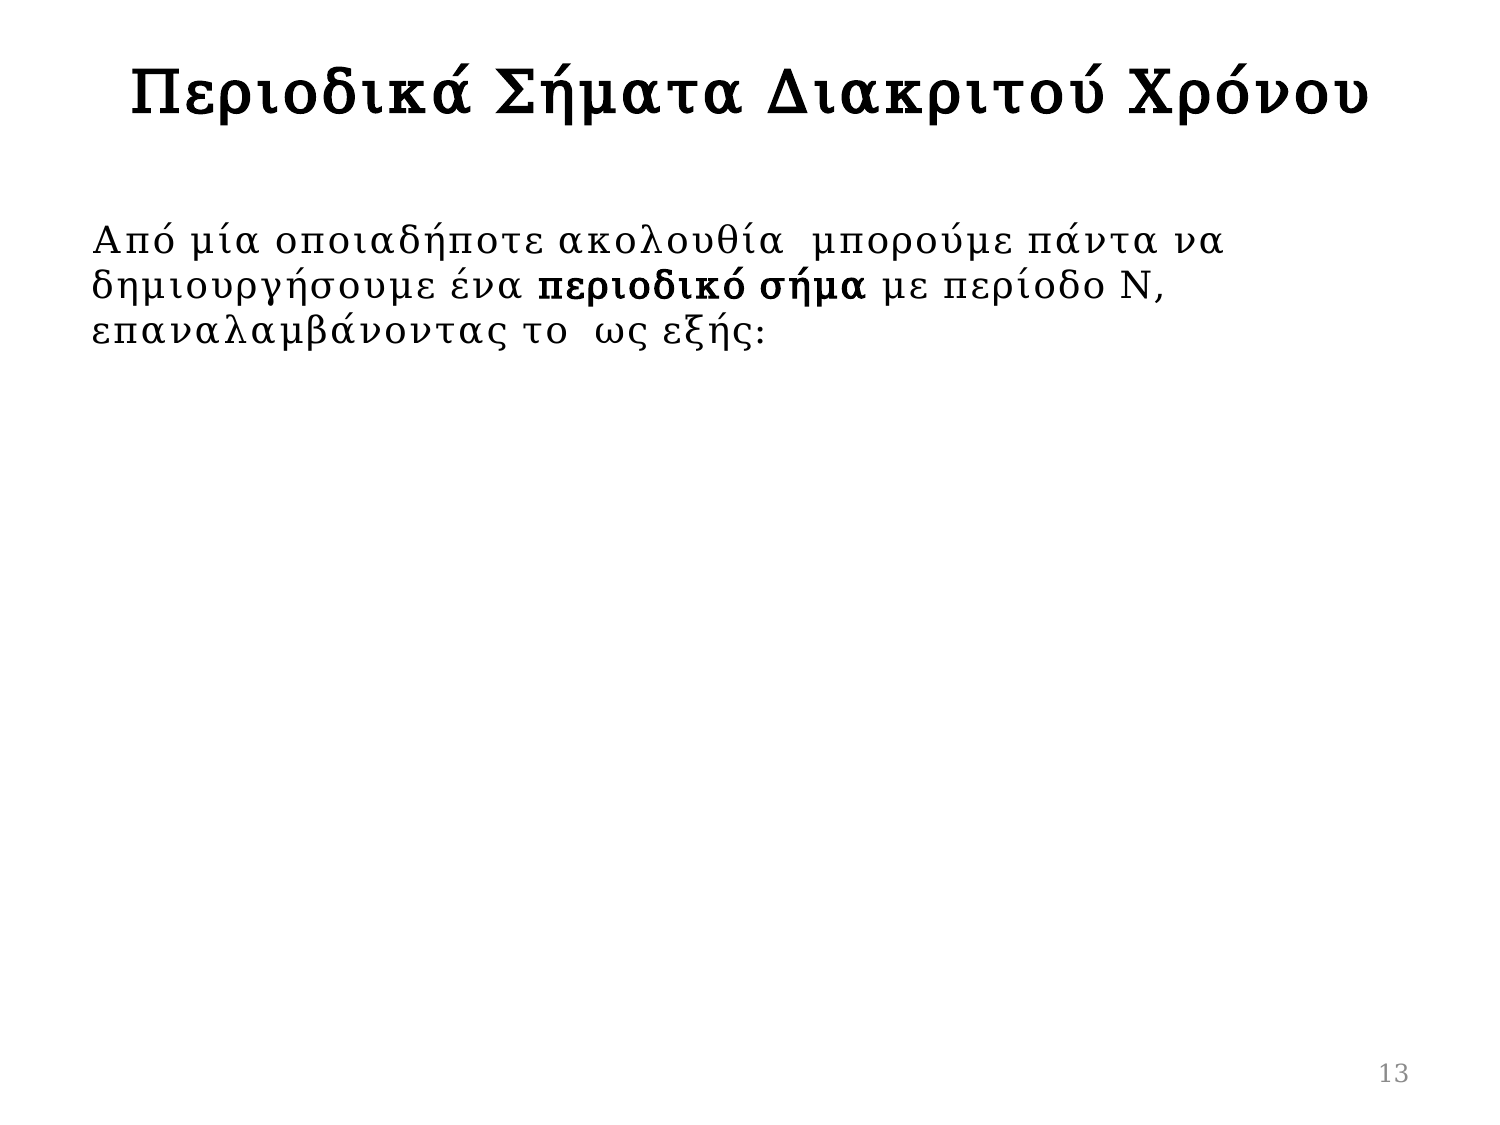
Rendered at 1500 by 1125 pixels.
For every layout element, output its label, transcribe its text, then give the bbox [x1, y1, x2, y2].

title Περιοδικά Σήματα Διακριτού Χρόνου [75, 19, 1425, 159]
slide_number 13 [1222, 1042, 1425, 1103]
